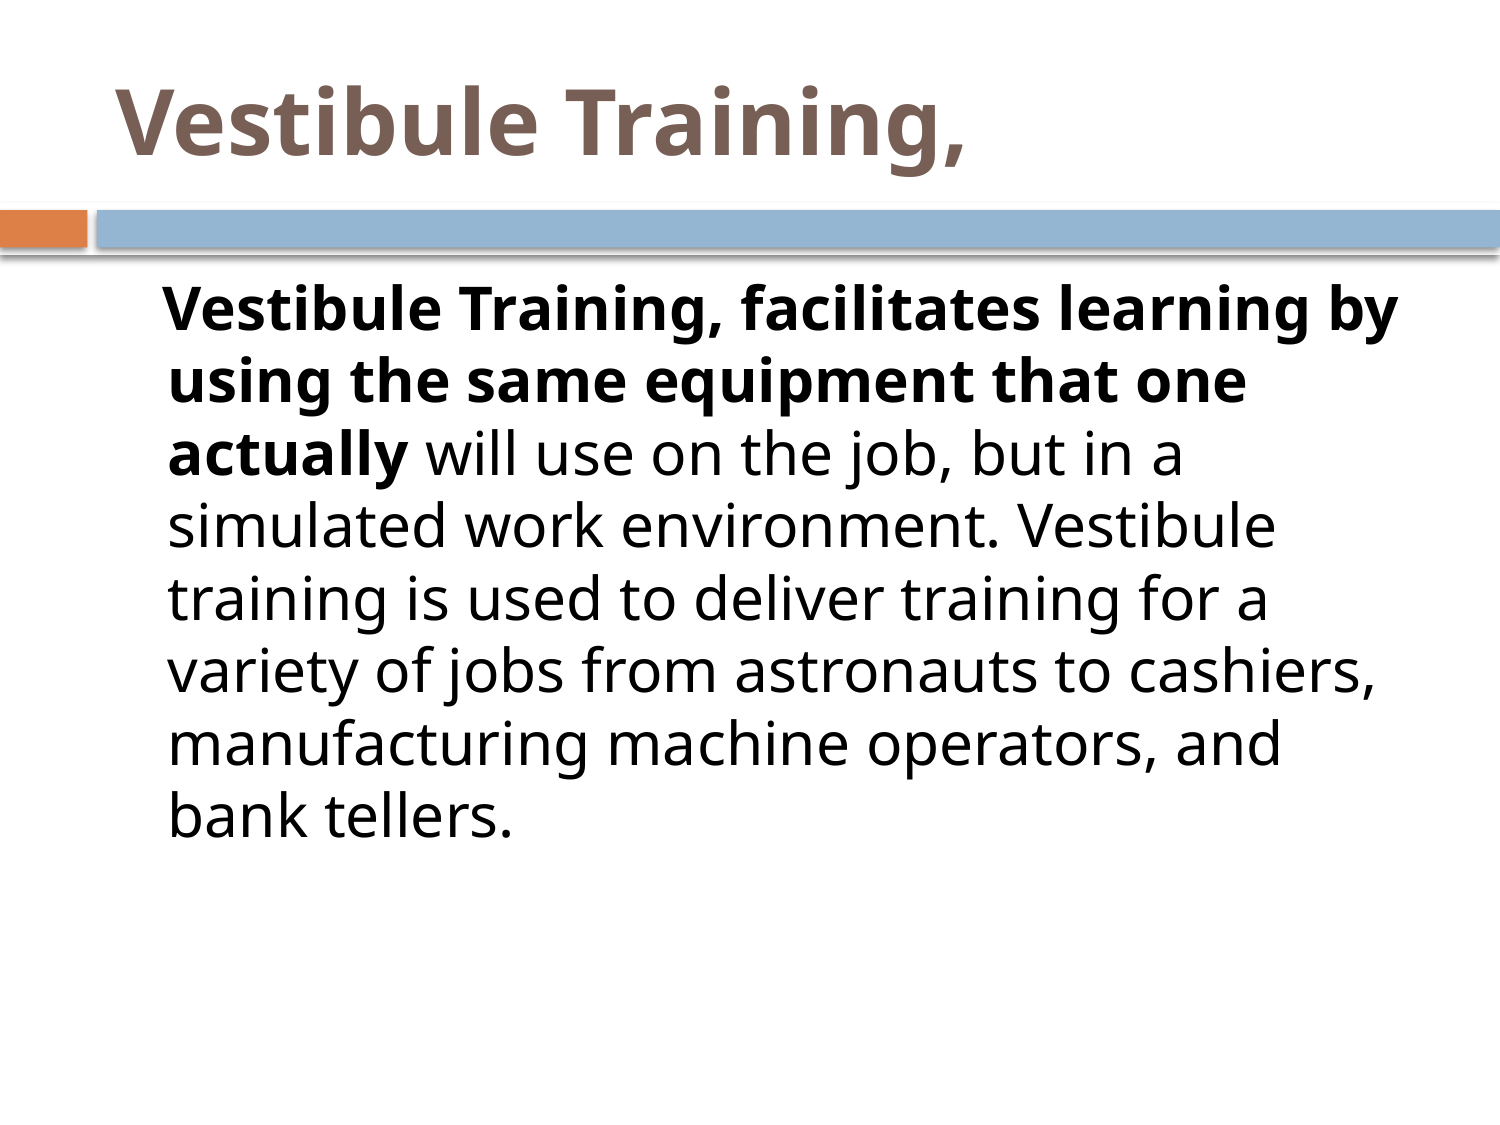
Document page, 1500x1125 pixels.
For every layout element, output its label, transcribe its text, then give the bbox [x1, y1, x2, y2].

title Vestibule Training, [100, 37, 1438, 200]
list Vestibule Training, facilitates learning by using the same equipment that one actually will use on the job, but in a simulated work environment. Vestibule training is used to deliver training for a variety of jobs from astronauts to cashiers, manufacturing machine operators, and bank tellers. [100, 262, 1438, 1000]
